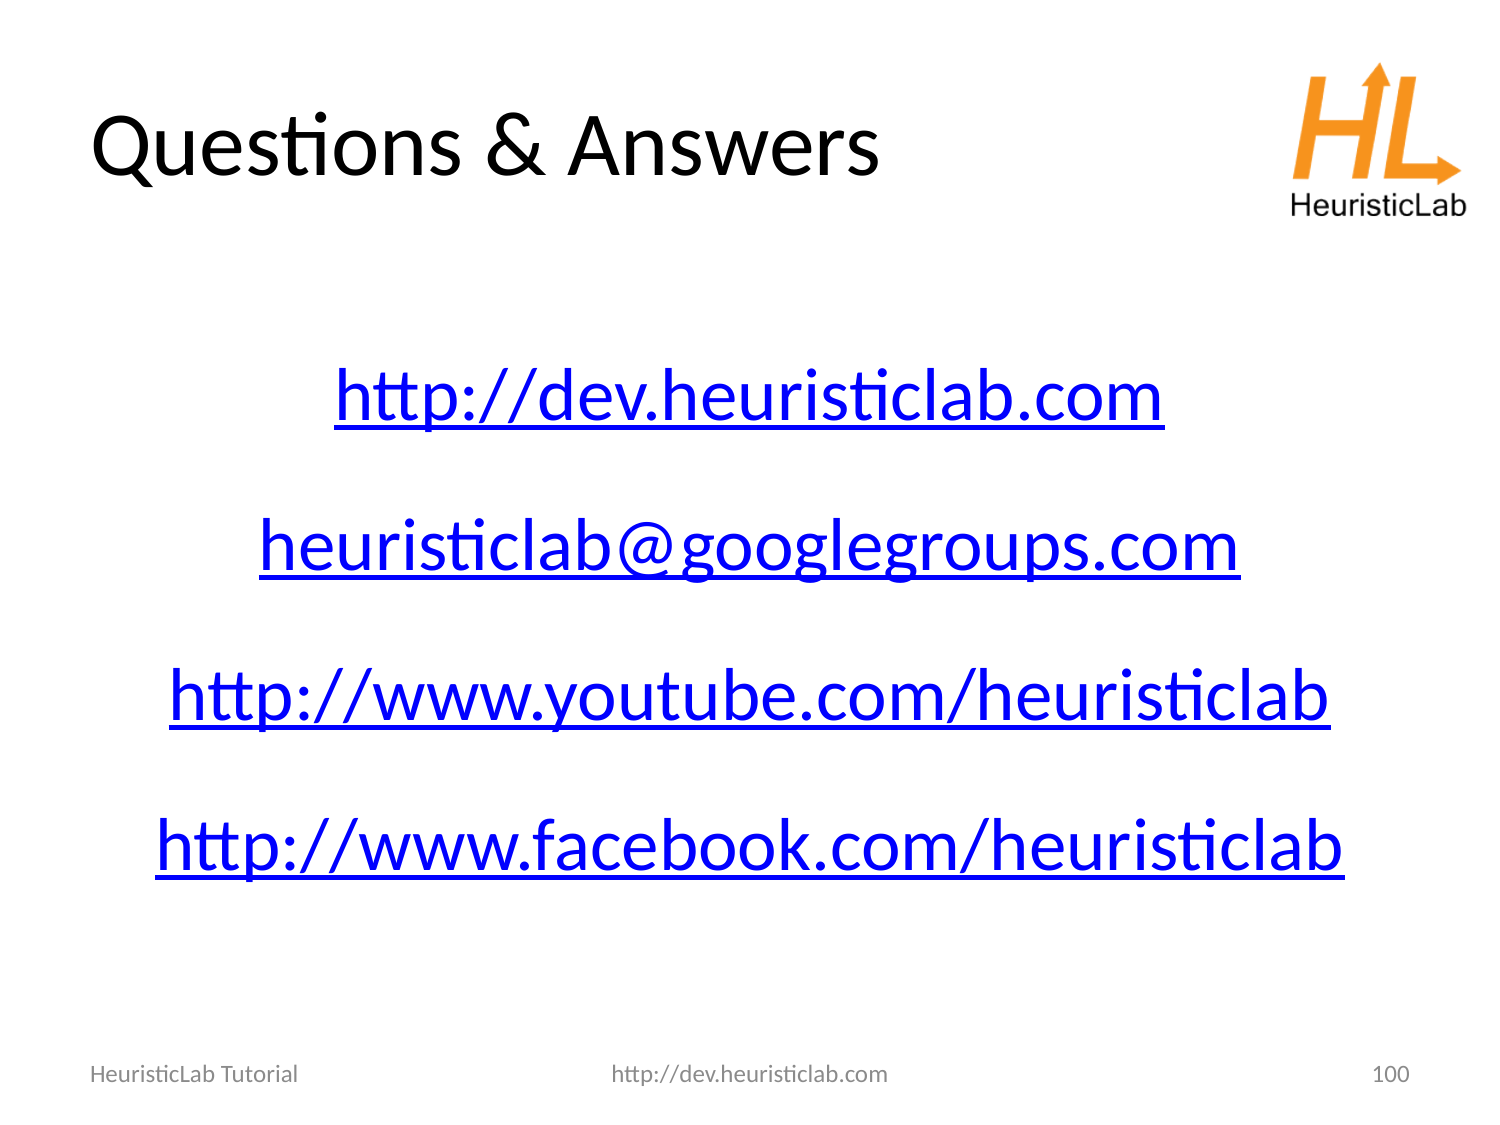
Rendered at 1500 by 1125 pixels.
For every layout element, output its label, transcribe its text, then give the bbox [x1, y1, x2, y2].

slide_number 100 [1074, 1042, 1425, 1103]
text_box http://dev.heuristiclab.com heuristiclab@googlegroups.com http://www.youtube.com/heuristiclab http://www.facebook.com/heuristiclab [0, 338, 1500, 893]
title Questions & Answers [75, 45, 1282, 233]
picture [1281, 27, 1474, 244]
slide_number HeuristicLab Tutorial [75, 1042, 425, 1103]
footer http://dev.heuristiclab.com [512, 1042, 988, 1103]
